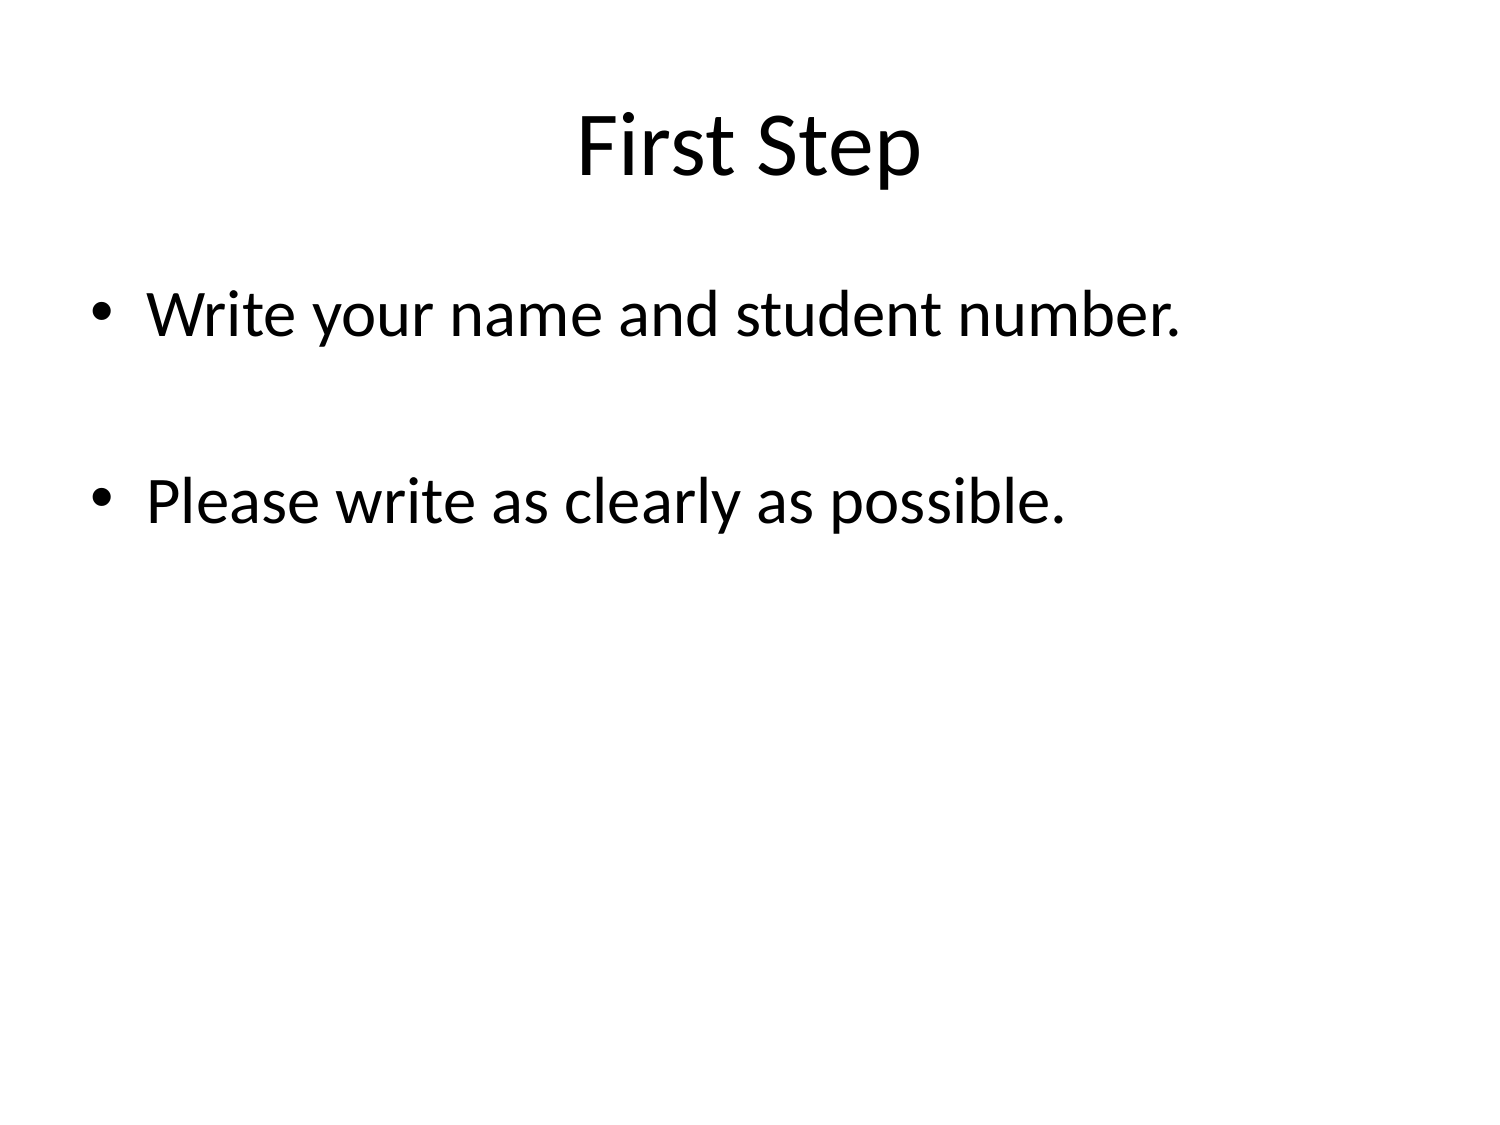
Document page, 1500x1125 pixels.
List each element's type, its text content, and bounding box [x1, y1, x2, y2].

list Write your name and student number. Please write as clearly as possible. [75, 262, 1425, 1005]
title First Step [75, 45, 1425, 233]
